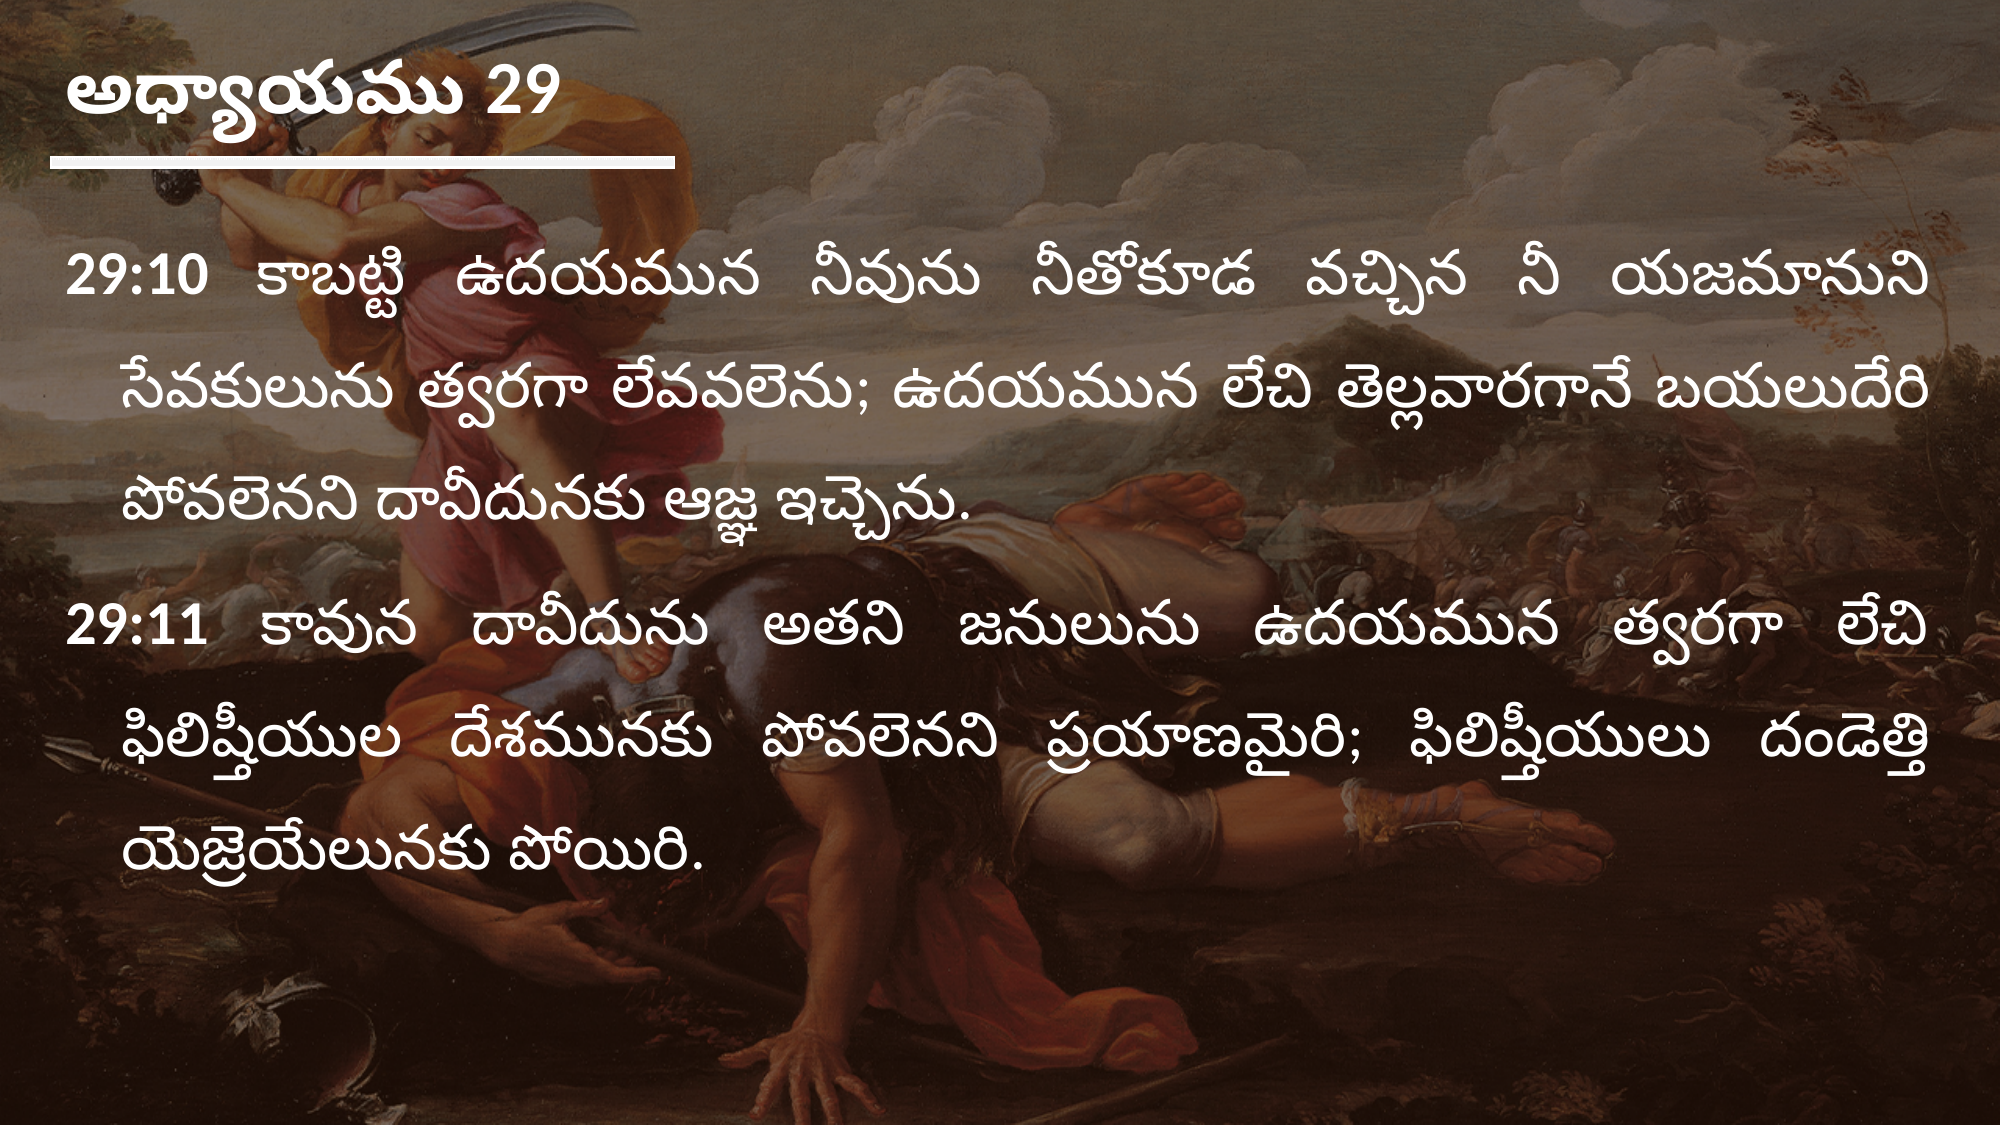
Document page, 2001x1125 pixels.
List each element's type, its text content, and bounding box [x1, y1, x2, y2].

picture [0, 0, 2000, 1125]
title అధ్యాయము 29 [50, 0, 1925, 167]
list 29:10 కాబట్టి ఉదయమున నీవును నీతోకూడ వచ్చిన నీ యజమానుని సేవకులును త్వరగా లేవవలెను; ఉదయమున లేచి తెల్లవారగానే బయలుదేరి పోవలెనని దావీదునకు ఆజ్ఞ ఇచ్చెను. 29:11 కావున దావీదును అతని జనులును ఉదయమున త్వరగా లేచి ఫిలిష్తీయుల దేశమునకు పోవలెనని ప్రయాణమైరి; ఫిలిష్తీయులు దండెత్తి యెజ్రెయేలునకు పోయిరి. [50, 187, 1946, 1063]
